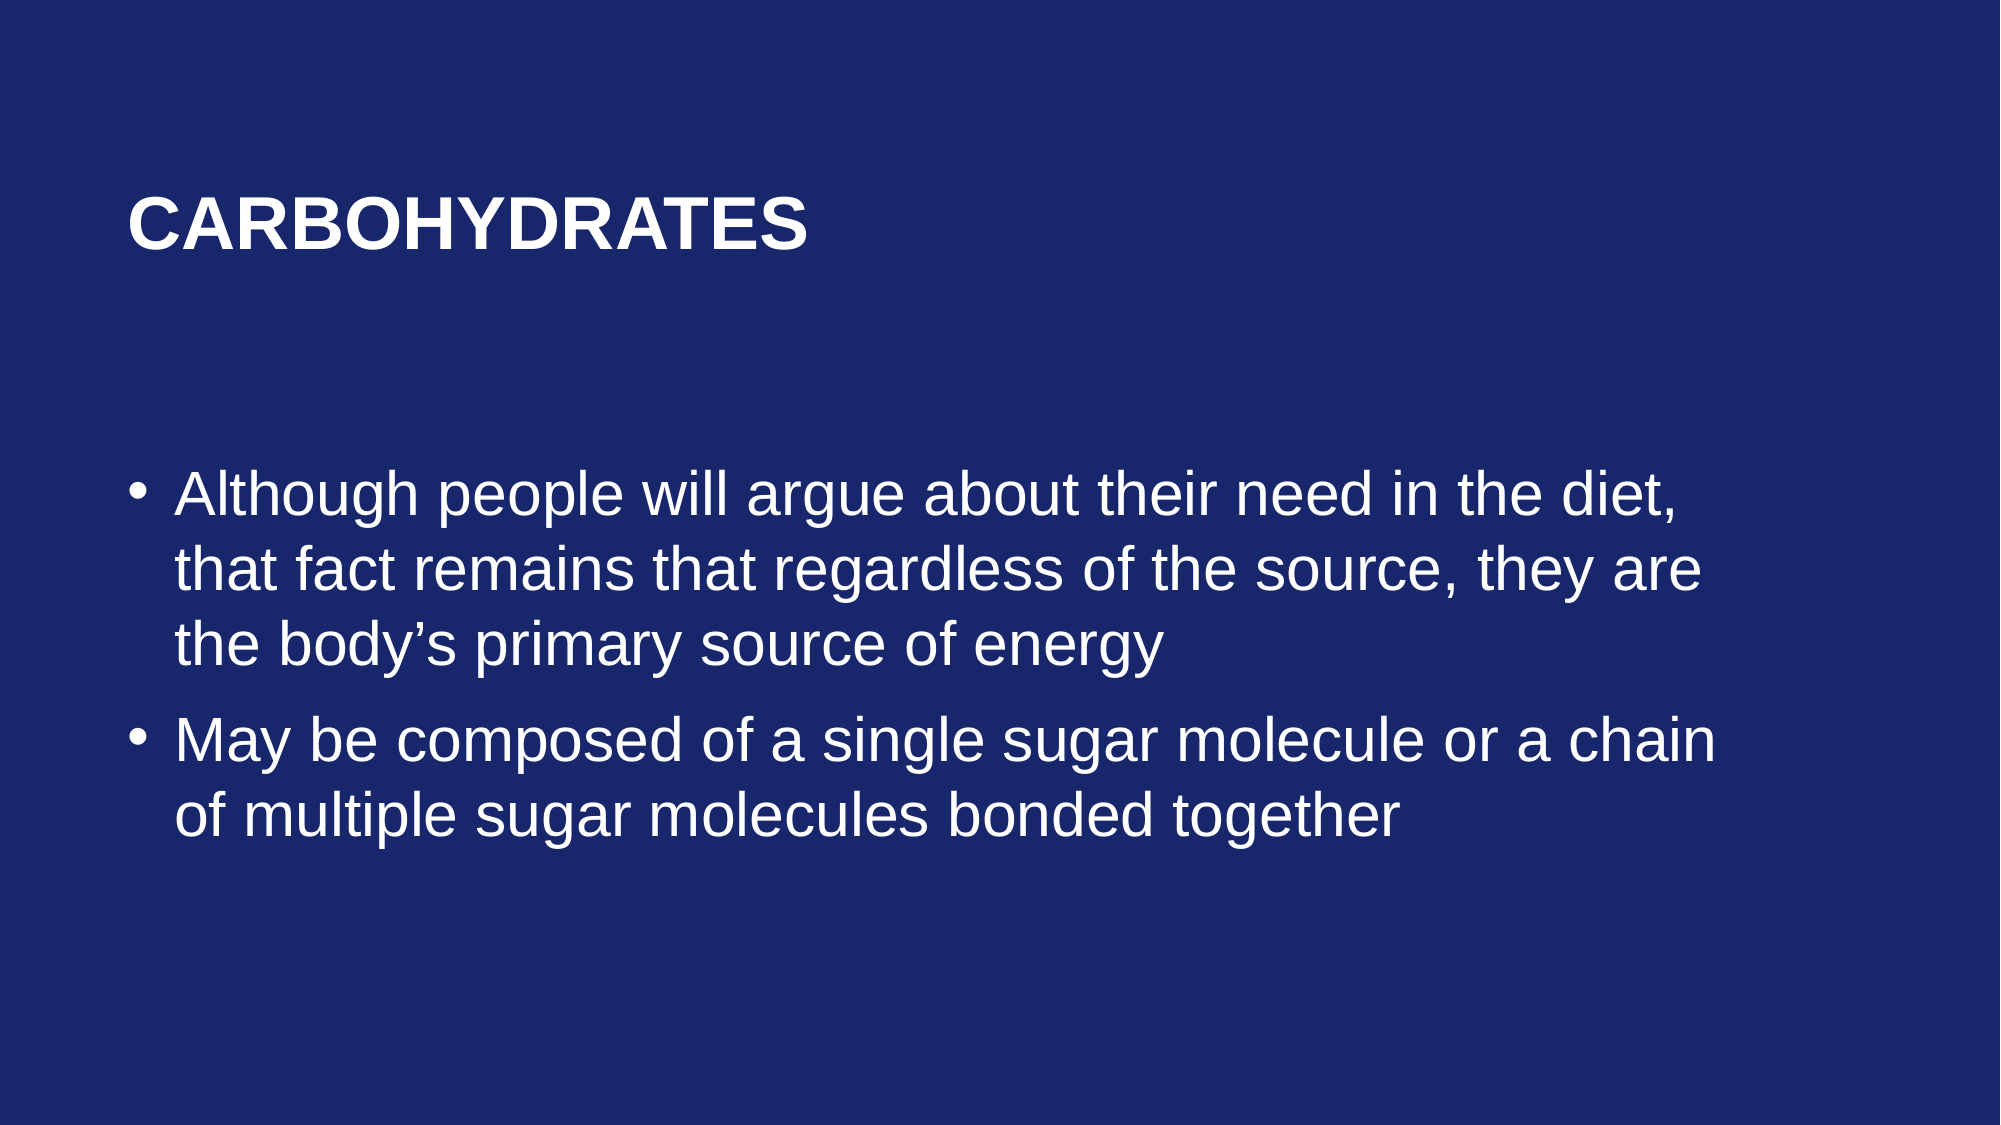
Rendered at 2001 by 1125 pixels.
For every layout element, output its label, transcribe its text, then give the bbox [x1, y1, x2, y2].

list Although people will argue about their need in the diet, that fact remains that regardless of the source, they are the body’s primary source of energy May be composed of a single sugar molecule or a chain of multiple sugar molecules bonded together [112, 351, 1775, 950]
title Carbohydrates [112, 99, 1775, 339]
